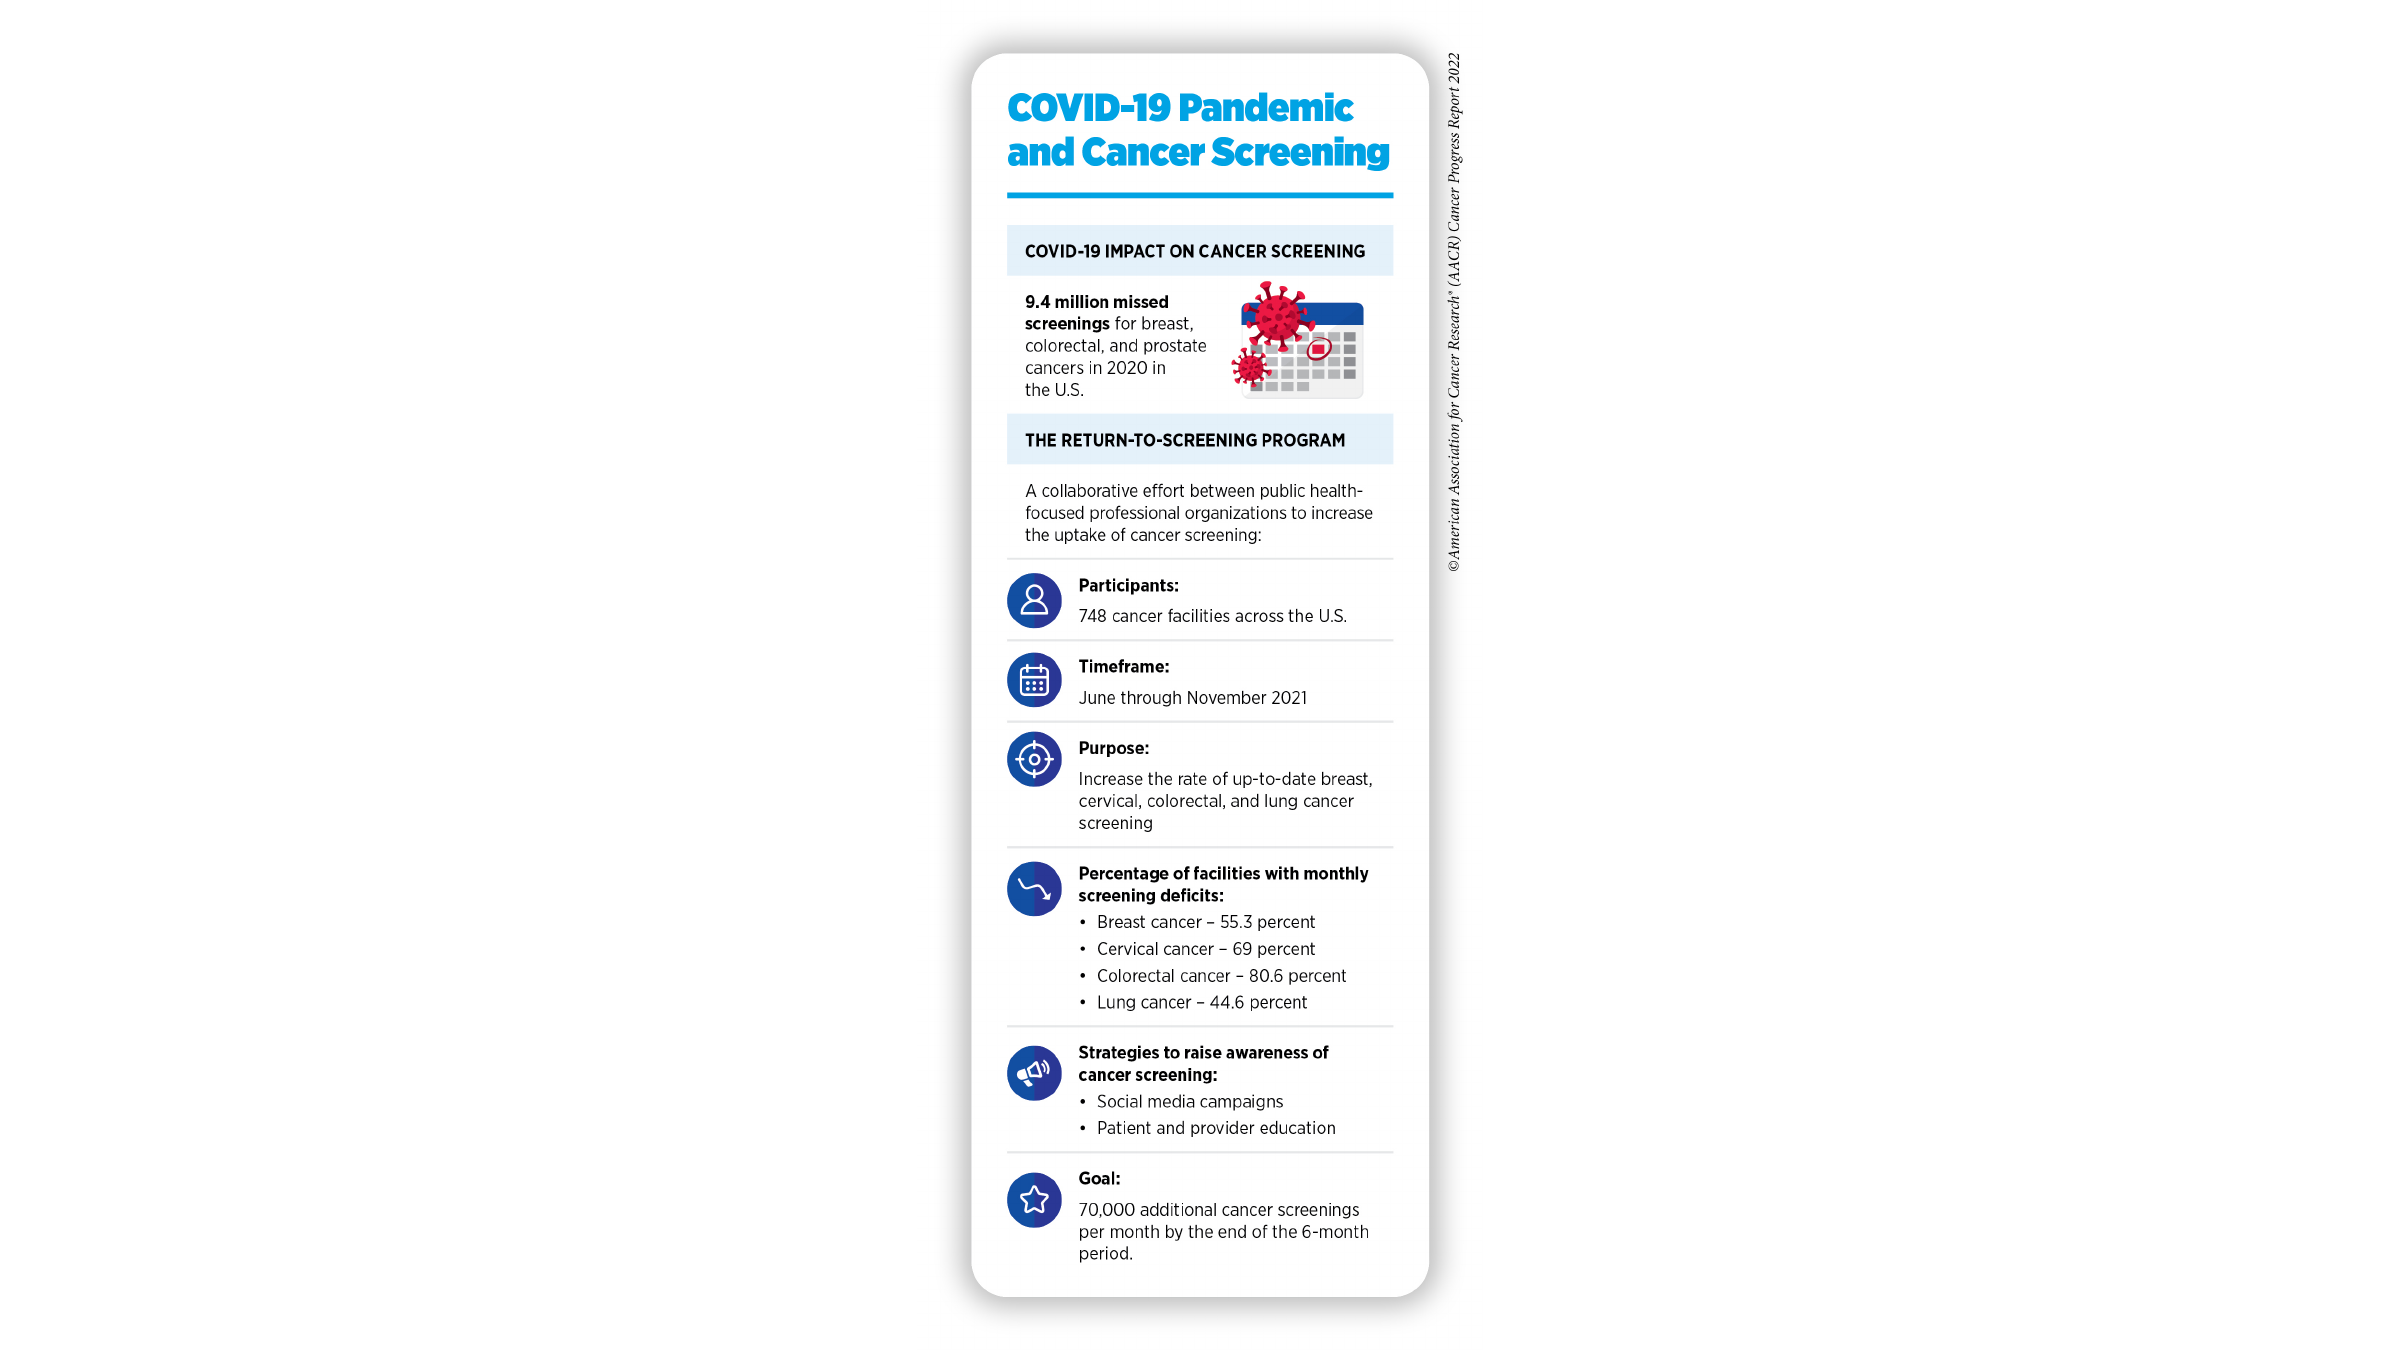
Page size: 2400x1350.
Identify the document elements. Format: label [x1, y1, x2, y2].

picture [916, 0, 1483, 1350]
